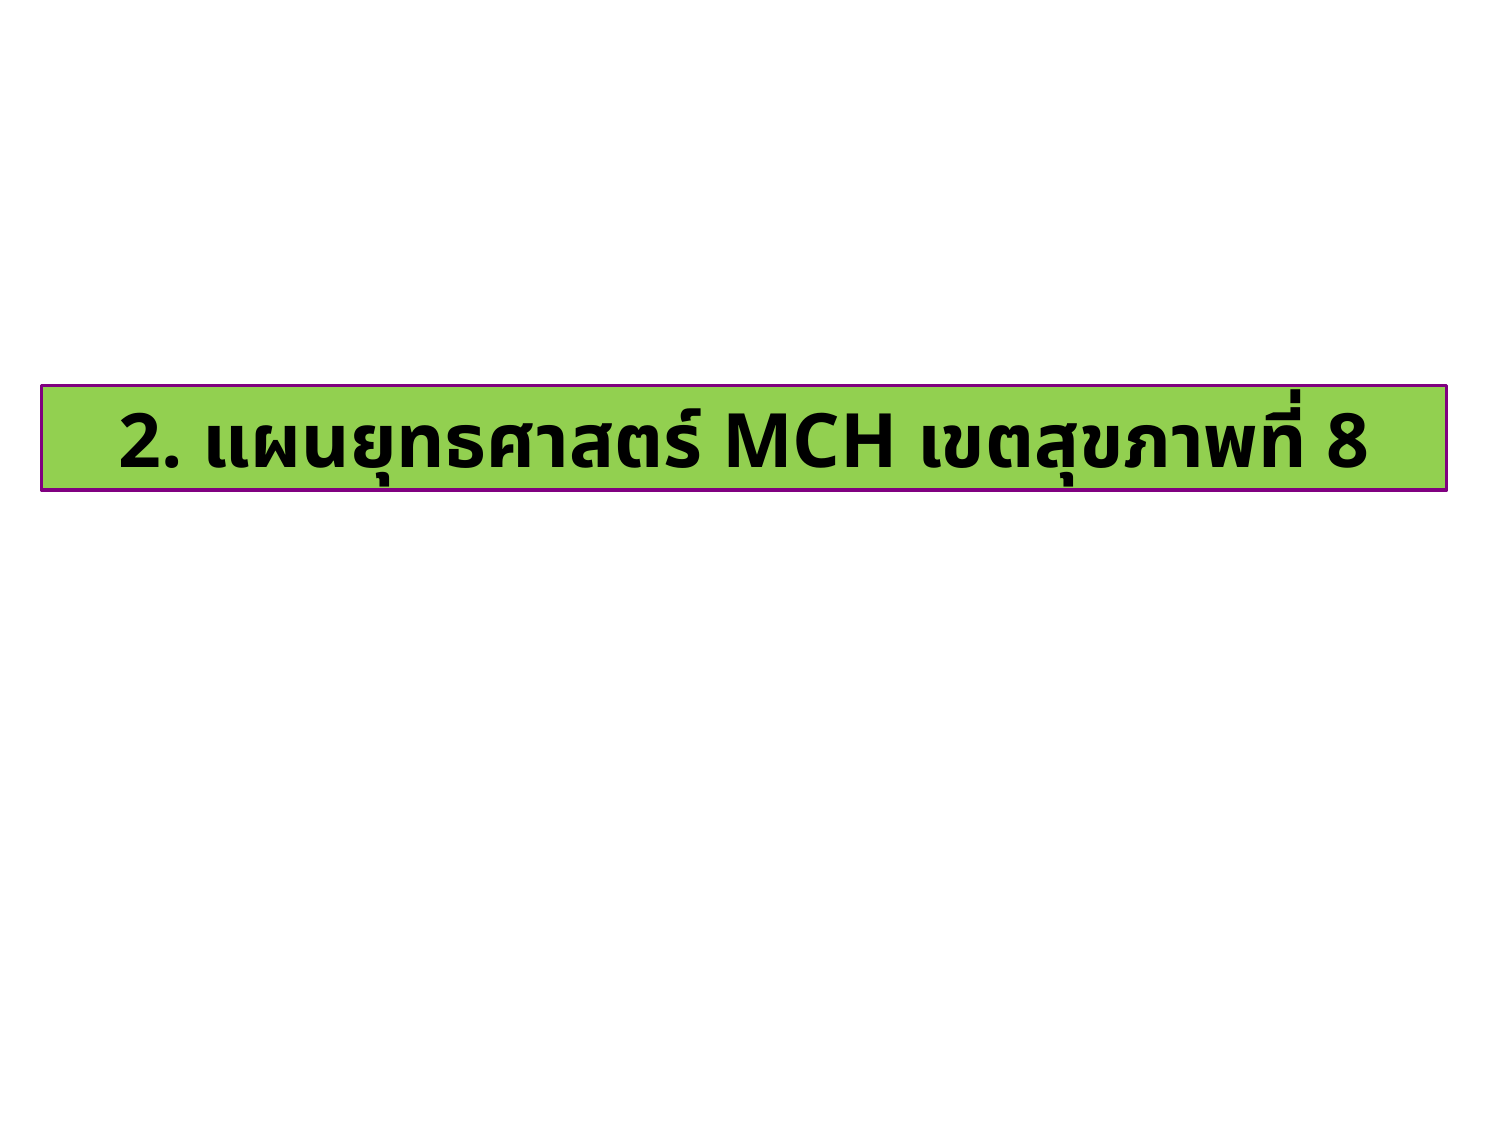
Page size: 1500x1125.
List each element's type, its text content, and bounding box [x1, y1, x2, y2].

text_box 2. แผนยุทธศาสตร์ MCH เขตสุขภาพที่ 8 [41, 385, 1447, 490]
